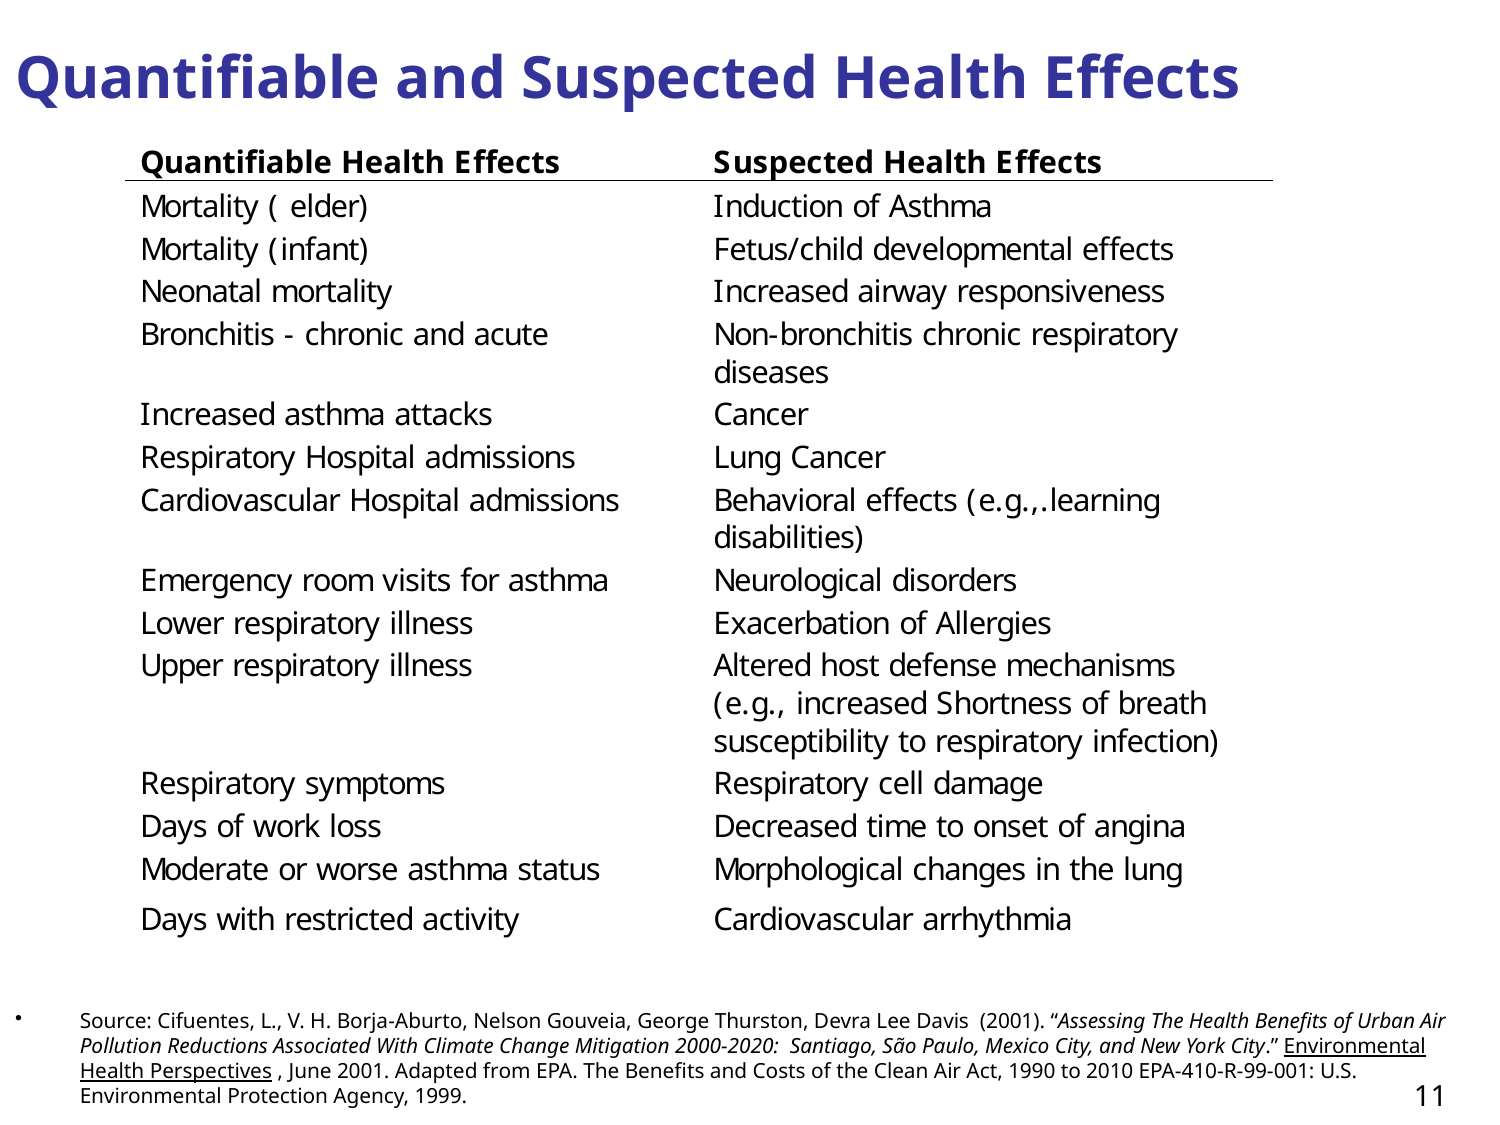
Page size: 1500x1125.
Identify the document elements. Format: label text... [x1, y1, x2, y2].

list Source: Cifuentes, L., V. H. Borja-Aburto, Nelson Gouveia, George Thurston, Devra Lee Davis (2001). “Assessing The Health Benefits of Urban Air Pollution Reductions Associated With Climate Change Mitigation 2000-2020: Santiago, São Paulo, Mexico City, and New York City.” Environmental Health Perspectives , June 2001. Adapted from EPA. The Benefits and Costs of the Clean Air Act, 1990 to 2010 EPA-410-R-99-001: U.S. Environmental Protection Agency, 1999. [0, 999, 1463, 1125]
title Quantifiable and Suspected Health Effects [0, 0, 1438, 151]
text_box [124, 137, 1276, 1003]
